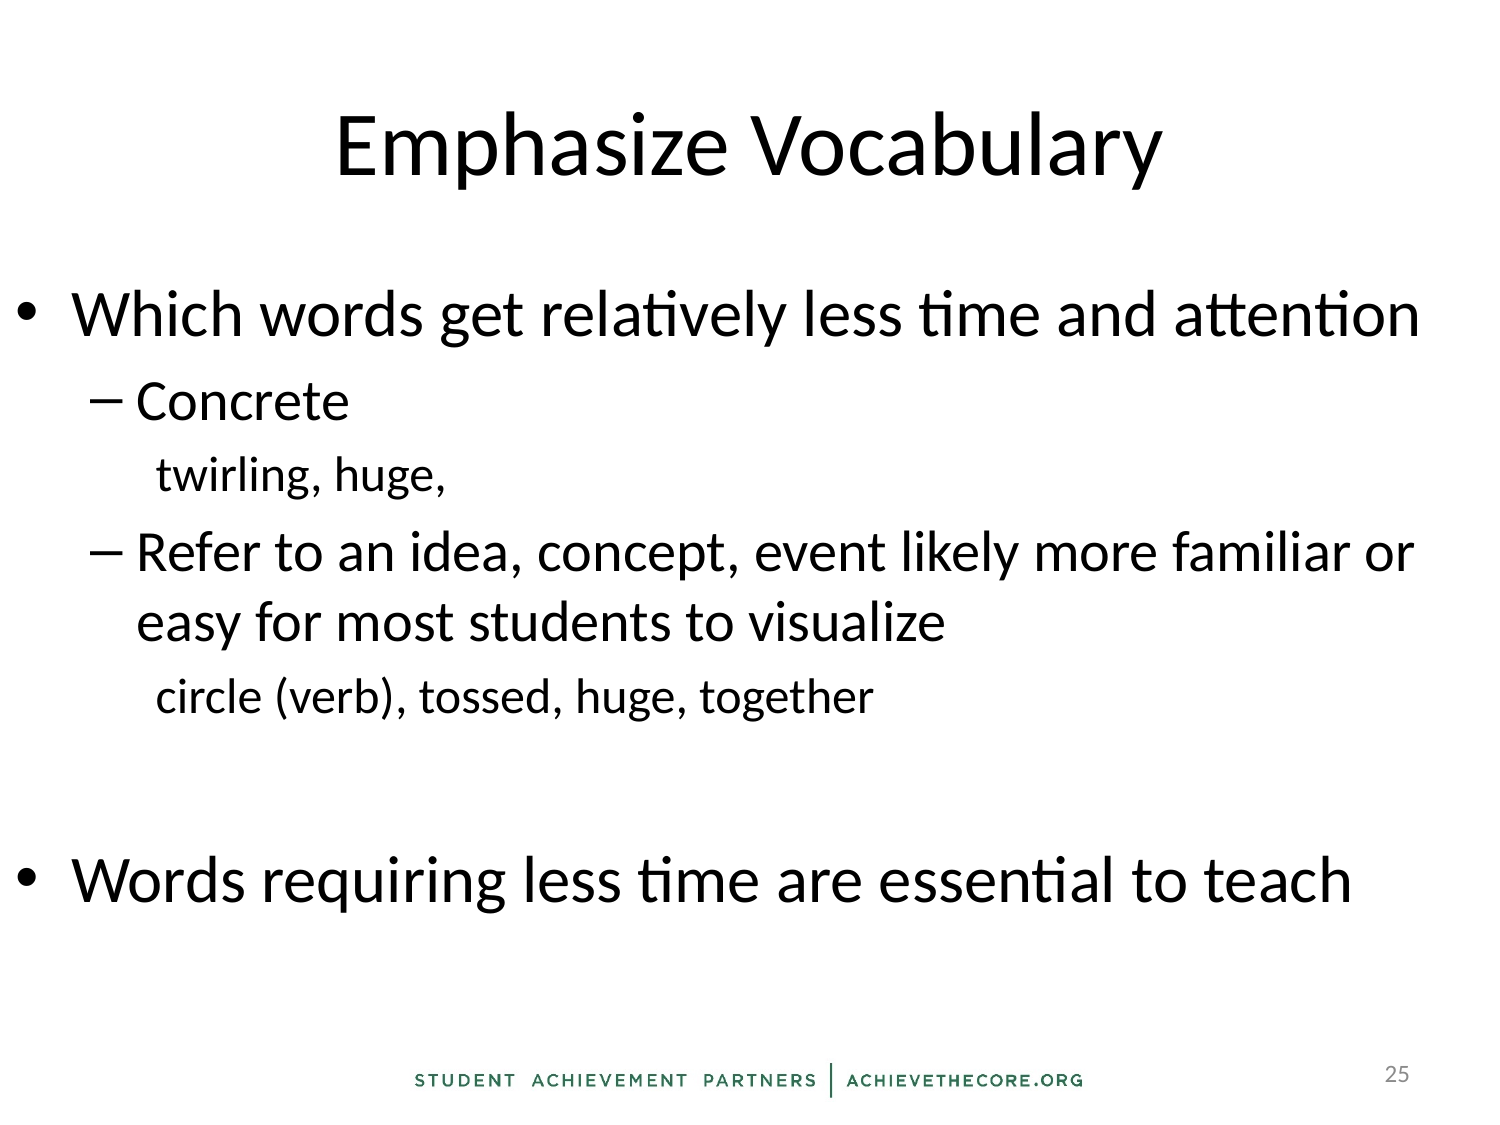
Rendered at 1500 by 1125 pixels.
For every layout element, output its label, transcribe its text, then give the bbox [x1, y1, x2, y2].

list Which words get relatively less time and attention Concrete twirling, huge, Refer to an idea, concept, event likely more familiar or easy for most students to visualize circle (verb), tossed, huge, together Words requiring less time are essential to teach [0, 262, 1500, 1005]
title Emphasize Vocabulary [75, 45, 1425, 233]
slide_number 25 [1074, 1042, 1425, 1103]
picture [399, 1057, 1101, 1102]
